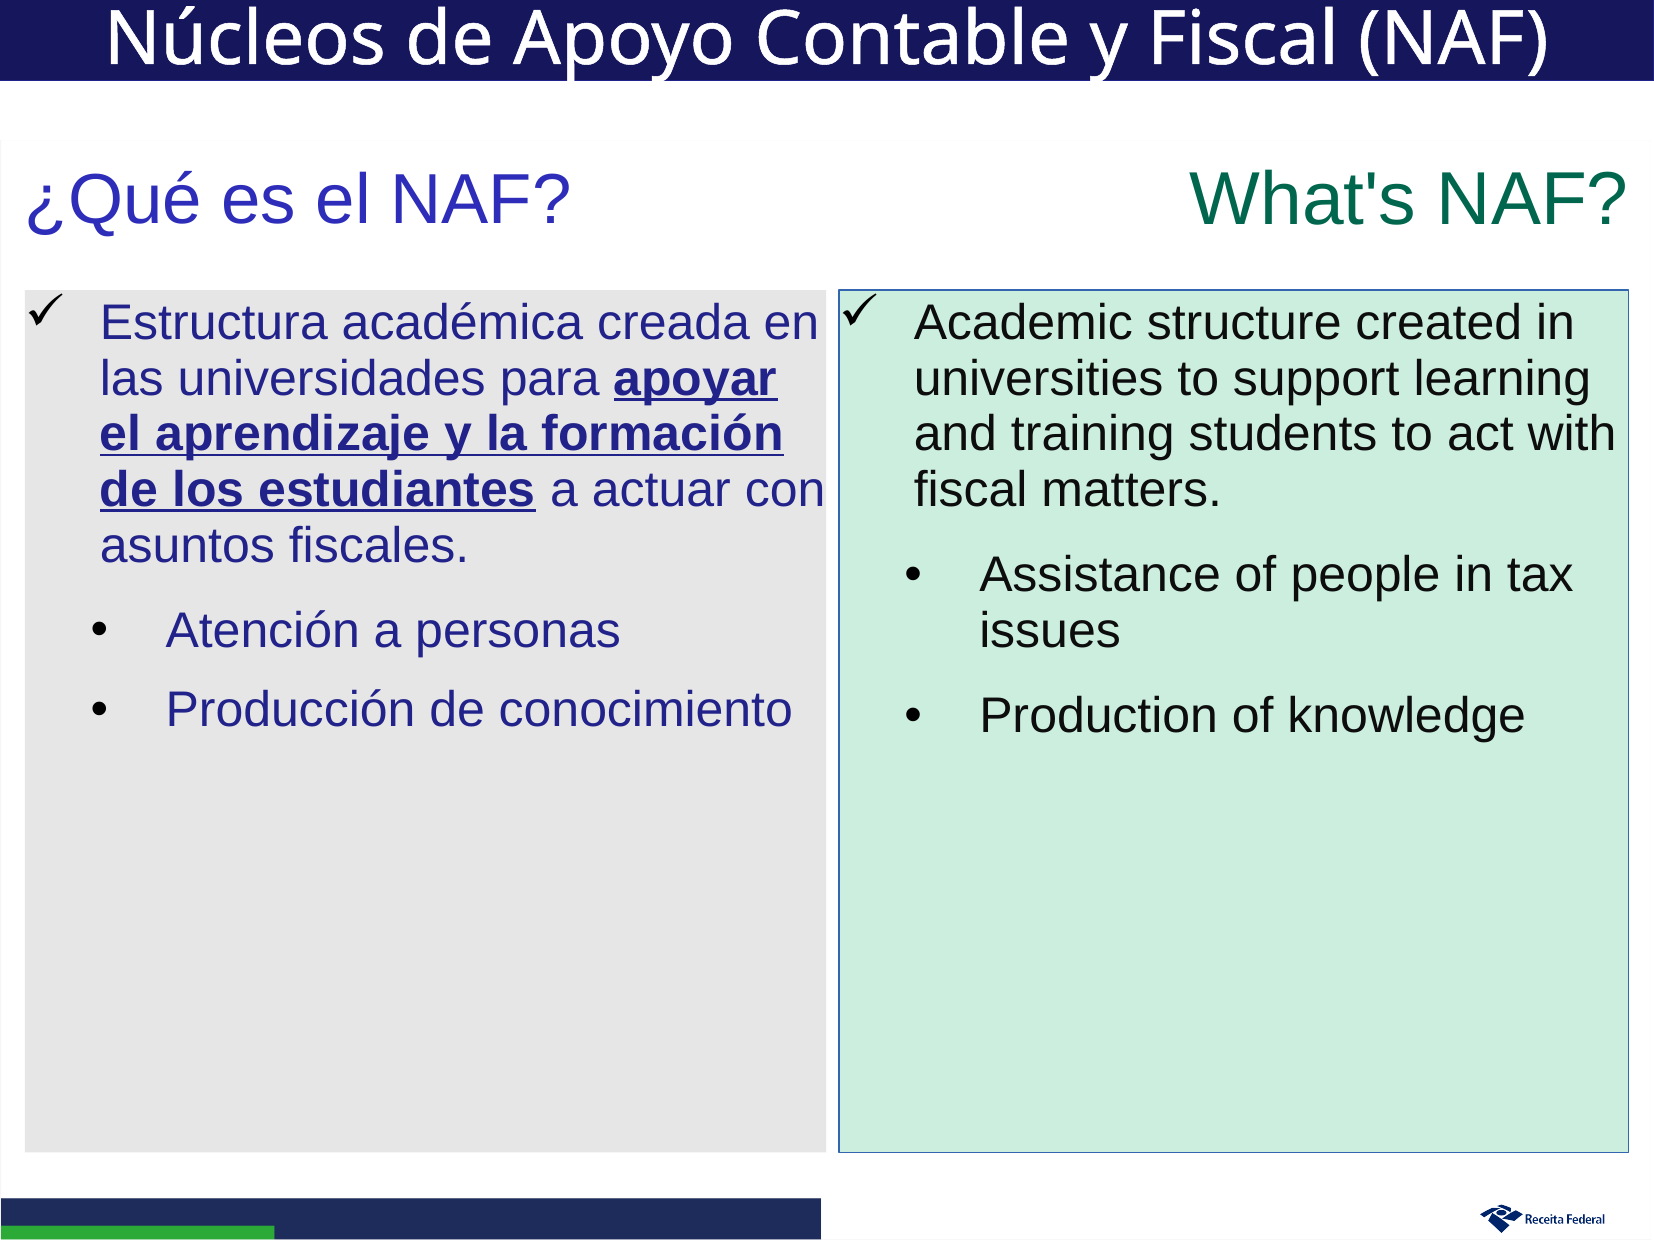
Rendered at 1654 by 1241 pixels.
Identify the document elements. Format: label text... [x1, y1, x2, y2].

picture [0, 140, 1651, 1240]
list Academic structure created in universities to support learning and training students to act with fiscal matters. Assistance of people in tax issues Production of knowledge [838, 290, 1629, 1153]
title ¿Qué es el NAF? [24, 96, 812, 304]
text_box What's NAF? [838, 157, 1629, 242]
list Estructura académica creada en las universidades para apoyar el aprendizaje y la formación de los estudiantes a actuar con asuntos fiscales. Atención a personas Producción de conocimiento [24, 290, 827, 1153]
text_box Núcleos de Apoyo Contable y Fiscal (NAF) [0, 0, 1654, 81]
